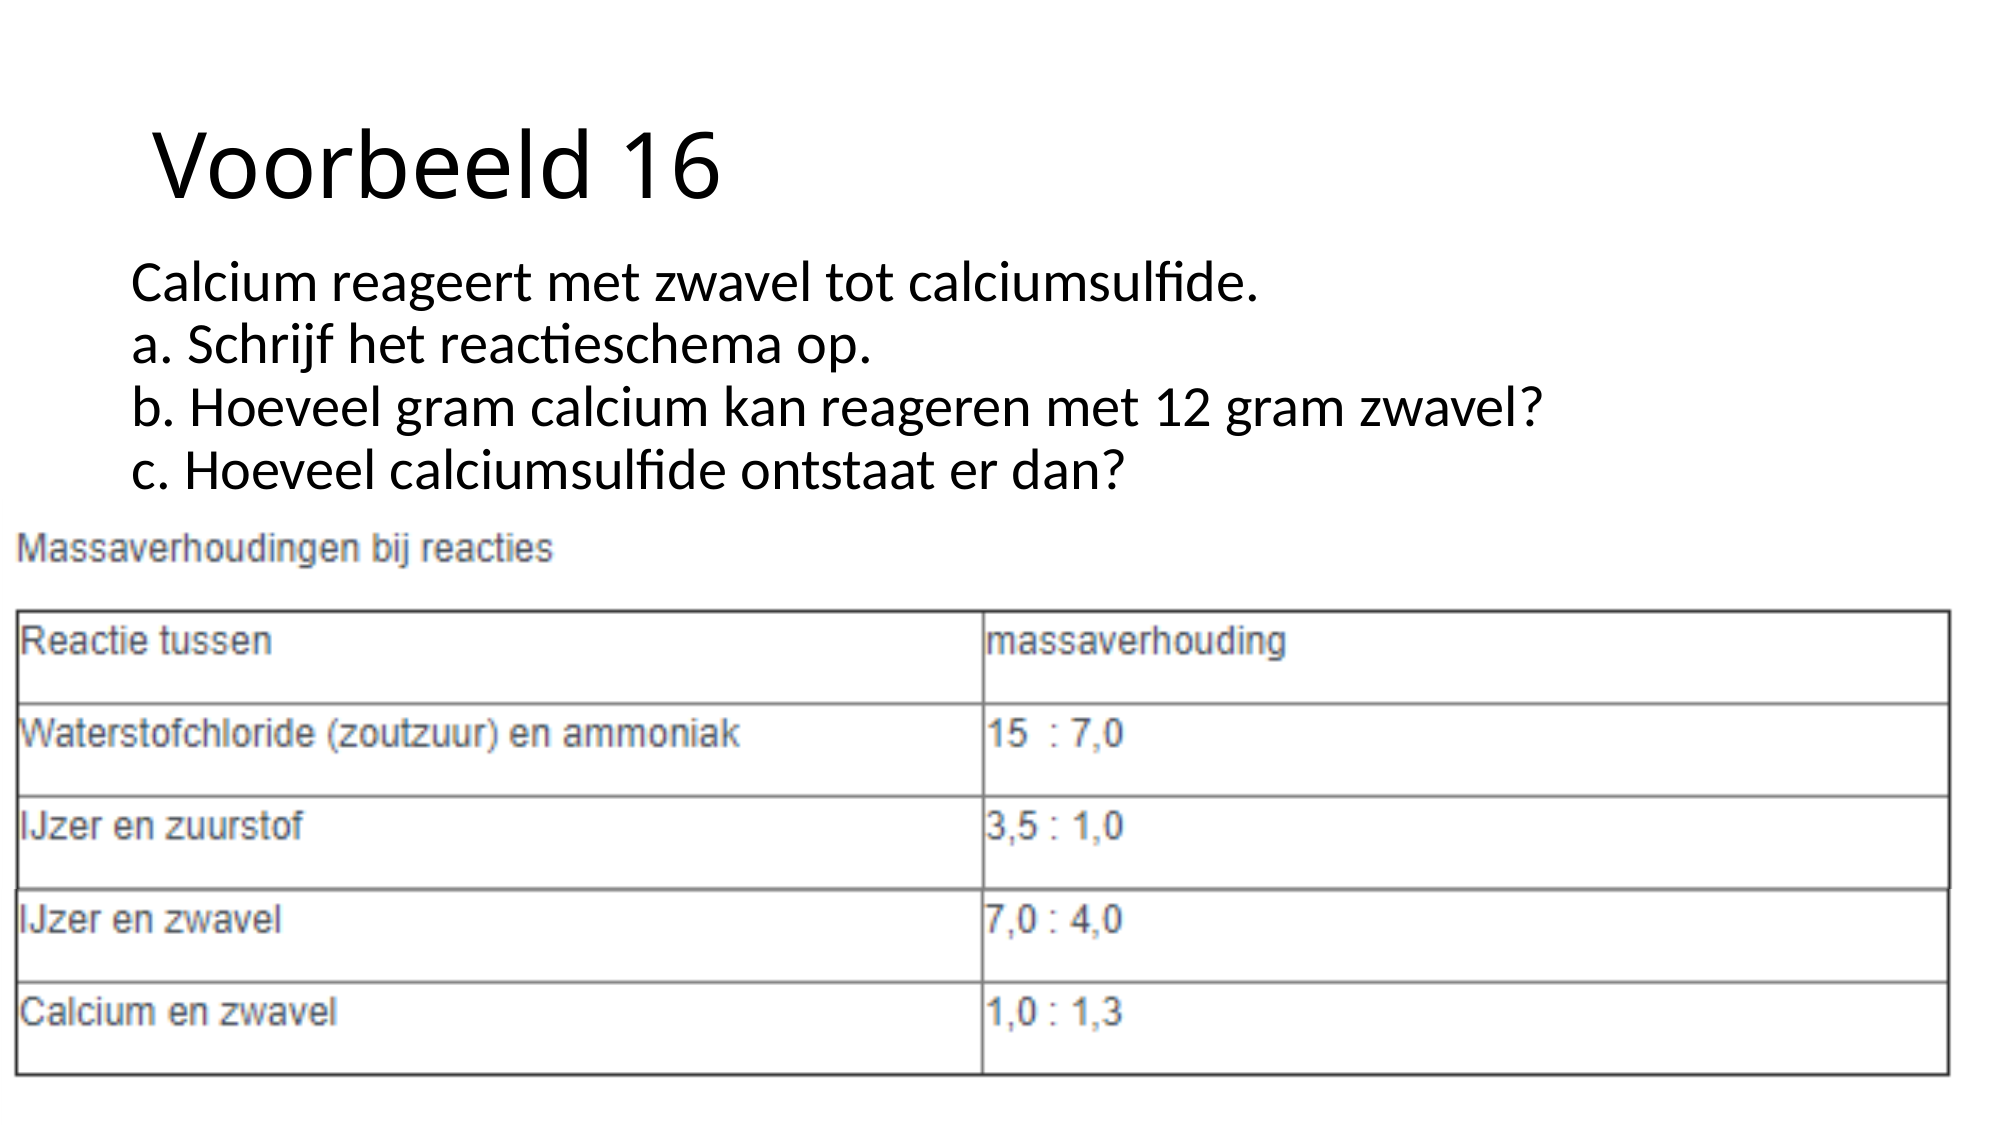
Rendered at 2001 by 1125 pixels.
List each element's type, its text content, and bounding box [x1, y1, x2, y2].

picture [0, 499, 2000, 1125]
title Voorbeeld 16 [137, 59, 1863, 278]
list Calcium reageert met zwavel tot calciumsulfide. a. Schrijf het reactieschema op. b. Hoeveel gram calcium kan reageren met 12 gram zwavel? c. Hoeveel calciumsulfide ontstaat er dan? [116, 243, 1842, 499]
